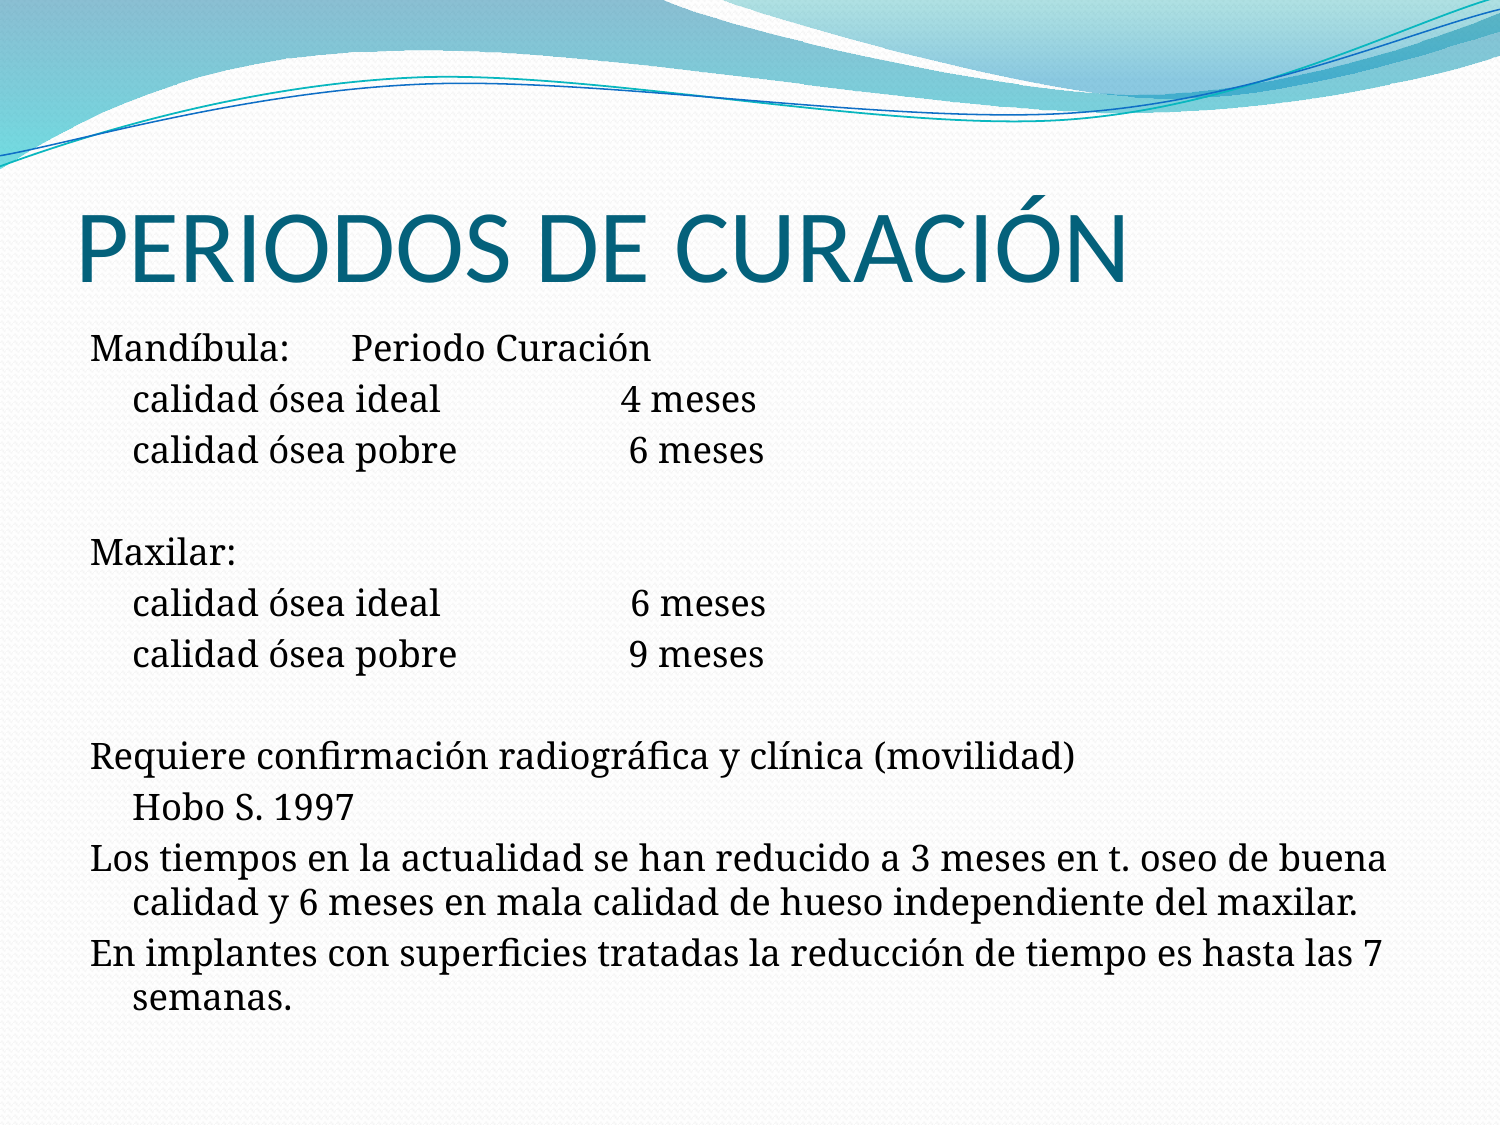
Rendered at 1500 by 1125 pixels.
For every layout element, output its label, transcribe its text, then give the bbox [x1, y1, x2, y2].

title PERIODOS DE CURACIÓN [75, 115, 1425, 303]
list Mandíbula: Periodo Curación calidad ósea ideal 4 meses calidad ósea pobre 6 meses Maxilar: calidad ósea ideal 6 meses calidad ósea pobre 9 meses Requiere confirmación radiográfica y clínica (movilidad) Hobo S. 1997 Los tiempos en la actualidad se han reducido a 3 meses en t. oseo de buena calidad y 6 meses en mala calidad de hueso independiente del maxilar. En implantes con superficies tratadas la reducción de tiempo es hasta las 7 semanas. [75, 317, 1425, 1038]
